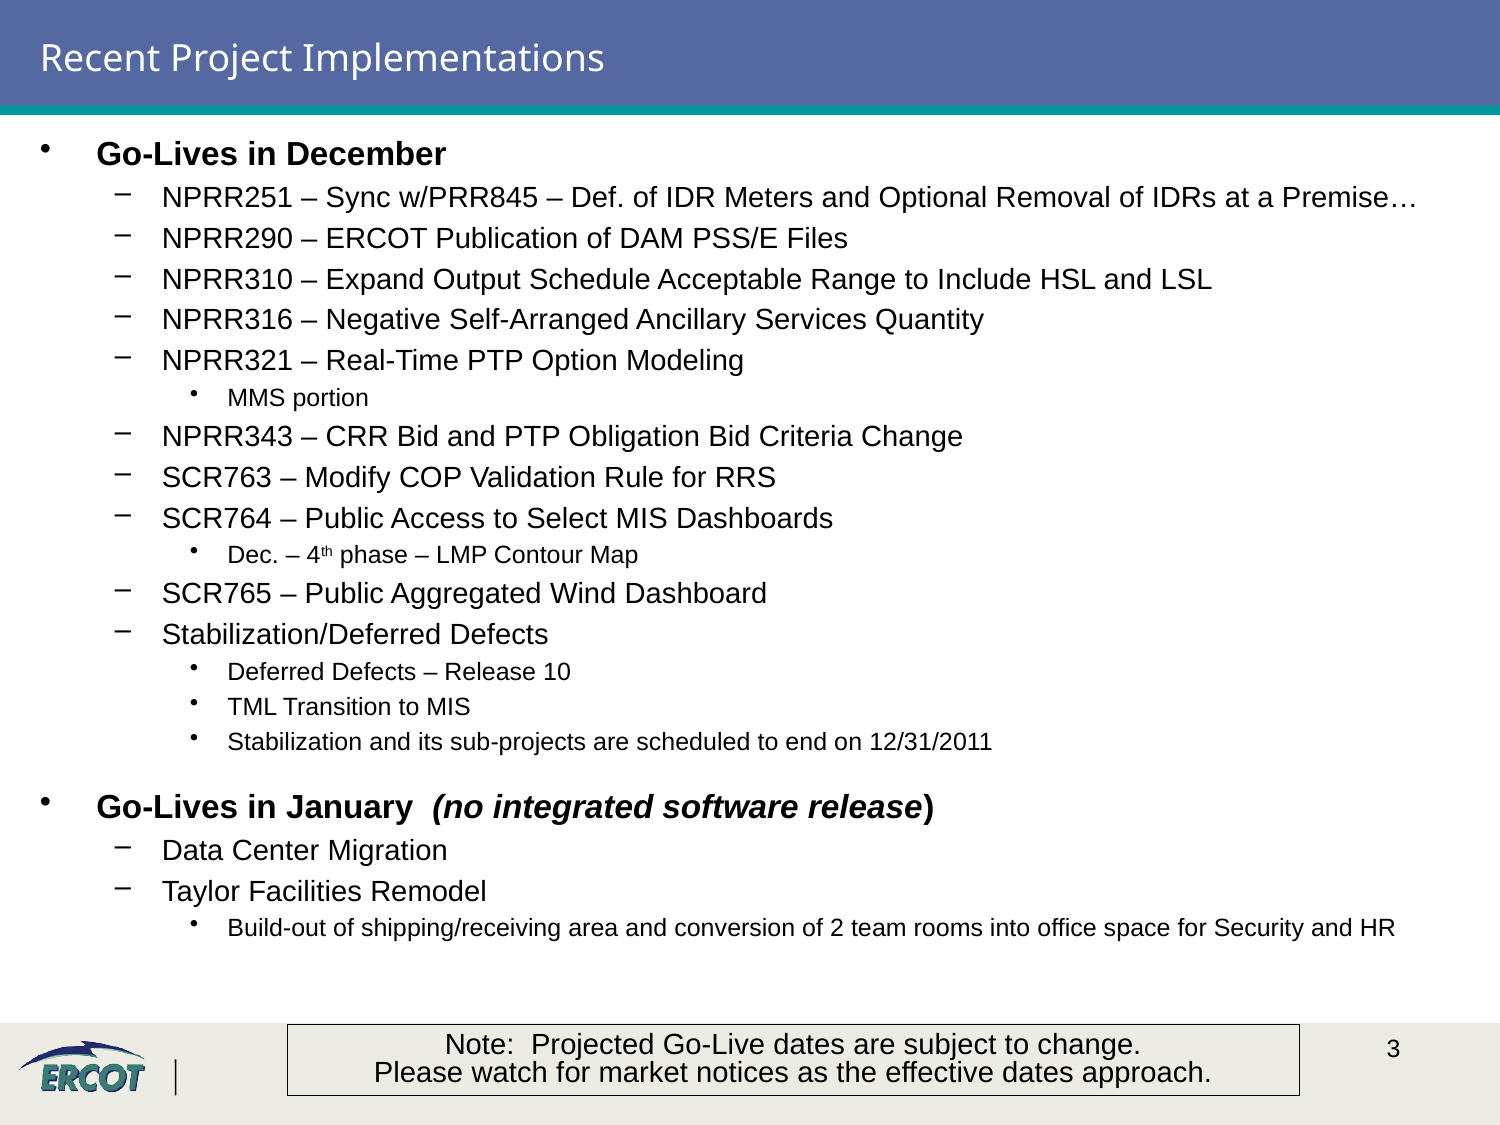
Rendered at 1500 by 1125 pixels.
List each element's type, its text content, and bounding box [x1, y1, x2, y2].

list Go-Lives in December NPRR251 – Sync w/PRR845 – Def. of IDR Meters and Optional Removal of IDRs at a Premise… NPRR290 – ERCOT Publication of DAM PSS/E Files NPRR310 – Expand Output Schedule Acceptable Range to Include HSL and LSL NPRR316 – Negative Self-Arranged Ancillary Services Quantity NPRR321 – Real-Time PTP Option Modeling MMS portion NPRR343 – CRR Bid and PTP Obligation Bid Criteria Change SCR763 – Modify COP Validation Rule for RRS SCR764 – Public Access to Select MIS Dashboards Dec. – 4th phase – LMP Contour Map SCR765 – Public Aggregated Wind Dashboard Stabilization/Deferred Defects Deferred Defects – Release 10 TML Transition to MIS Stabilization and its sub-projects are scheduled to end on 12/31/2011 Go-Lives in January (no integrated software release) Data Center Migration Taylor Facilities Remodel Build-out of shipping/receiving area and conversion of 2 team rooms into office space for Security and HR [24, 124, 1476, 1013]
picture [10, 1031, 151, 1111]
text_box Note: Projected Go-Live dates are subject to change. Please watch for market notices as the effective dates approach. [287, 1024, 1300, 1096]
title Recent Project Implementations [24, 0, 1176, 113]
